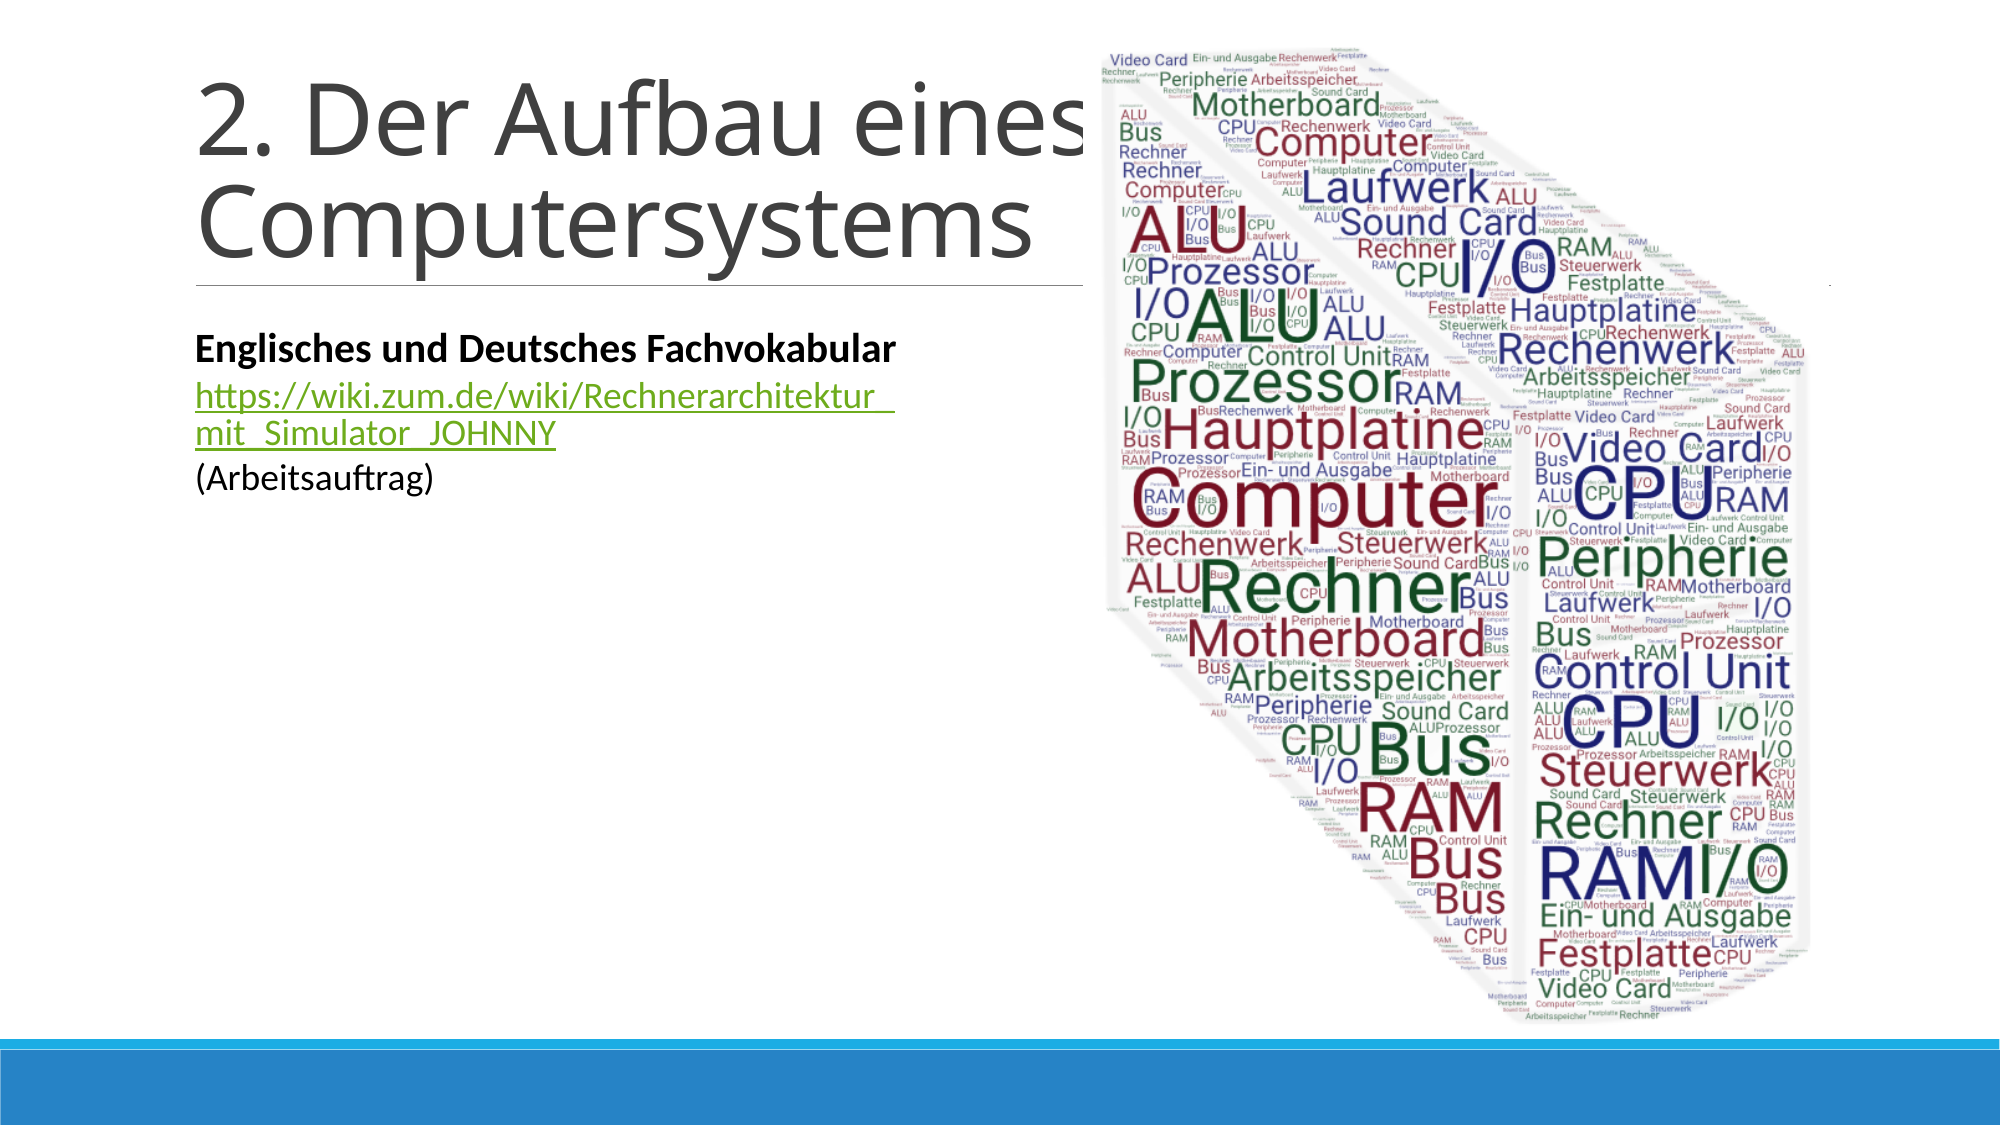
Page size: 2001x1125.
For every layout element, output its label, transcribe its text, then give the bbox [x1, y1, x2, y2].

title 2. Der Aufbau eines Computersystems [180, 47, 1080, 285]
text_box Englisches und Deutsches Fachvokabular https://wiki.zum.de/wiki/Rechnerarchitektur_mit_Simulator_JOHNNY (Arbeitsauftrag) [180, 313, 925, 468]
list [1082, 46, 1830, 1028]
